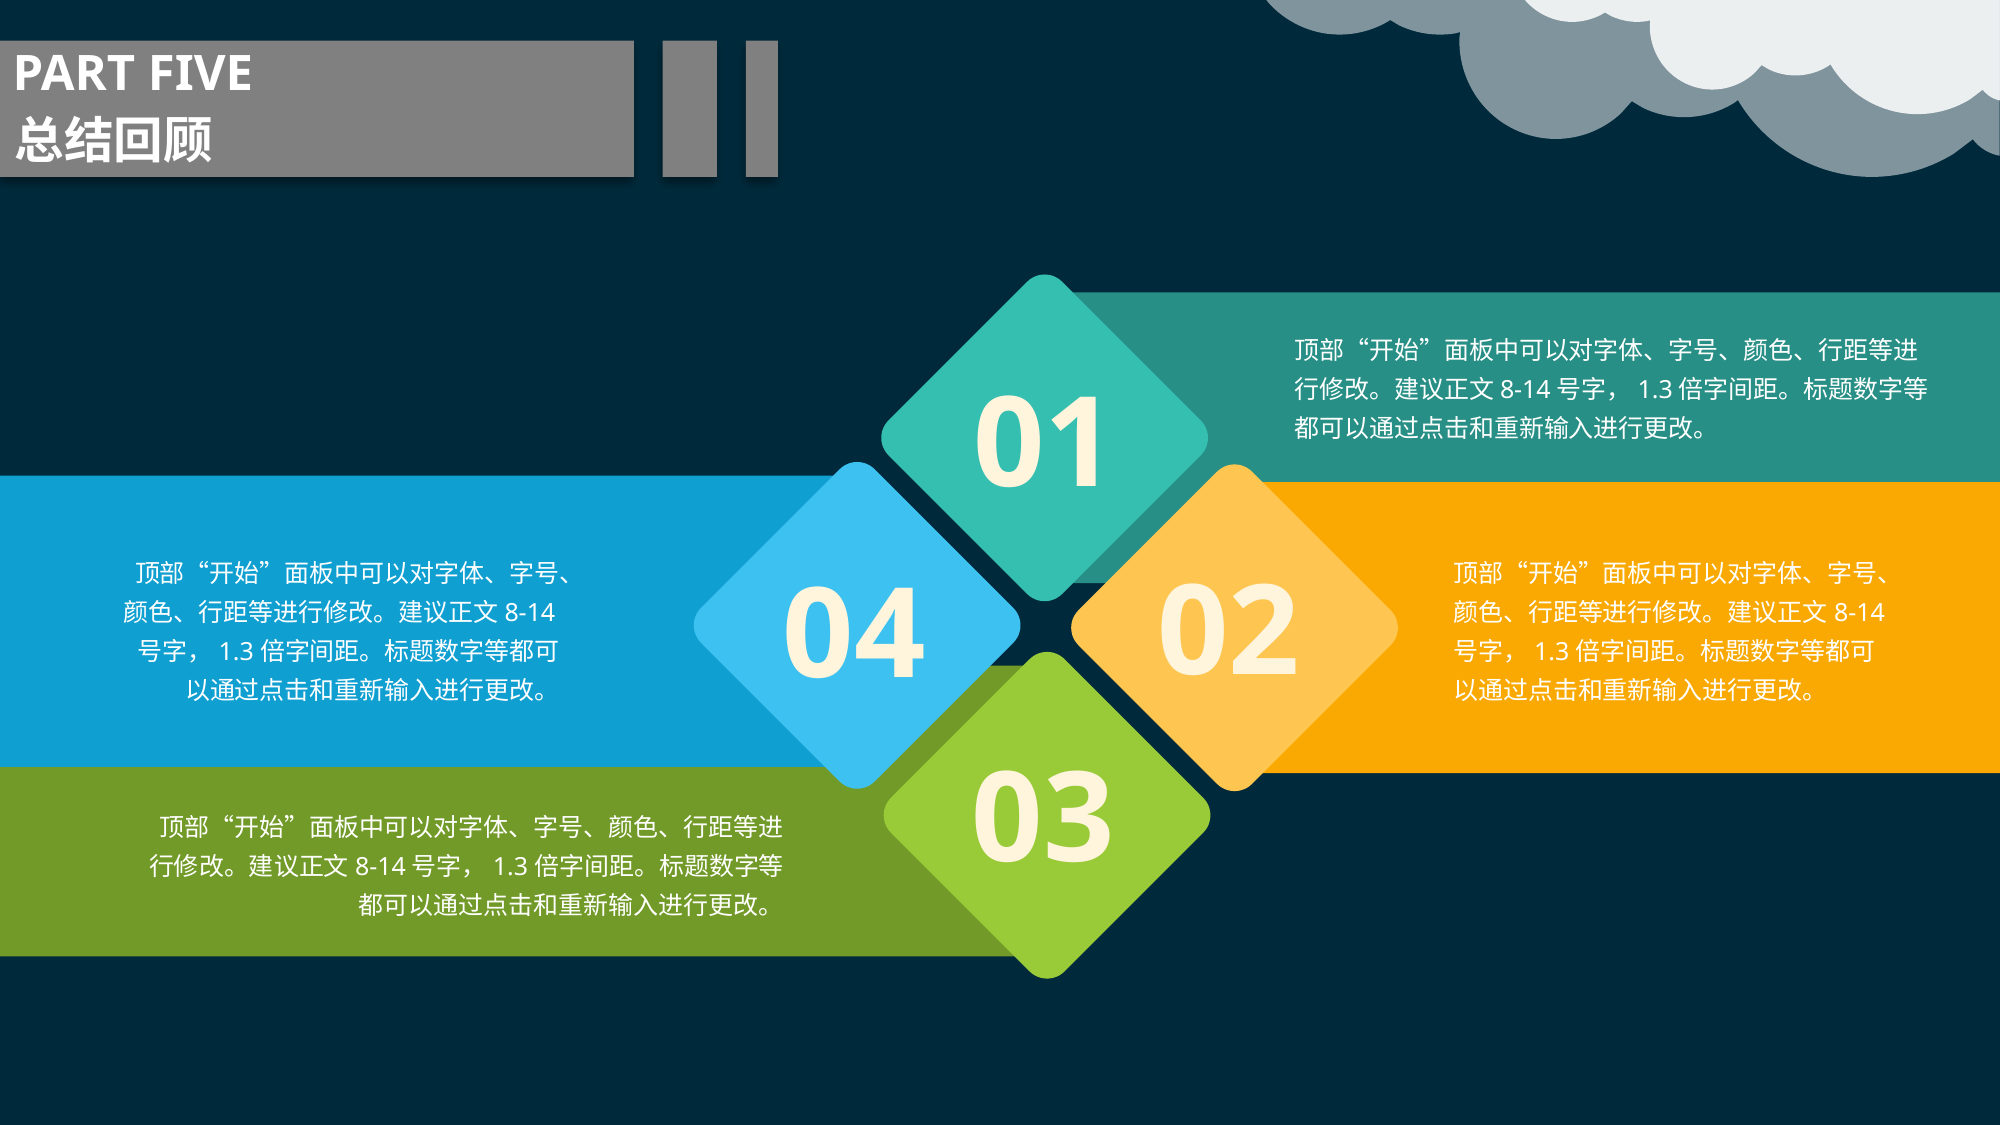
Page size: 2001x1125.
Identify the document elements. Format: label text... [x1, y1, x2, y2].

text_box [880, 273, 1210, 603]
list 总结回顾 [0, 108, 634, 177]
text_box [1070, 463, 1399, 793]
text_box [0, 665, 1021, 957]
text_box 01 [957, 354, 1132, 520]
text_box [882, 650, 1212, 980]
text_box [1074, 291, 2000, 584]
text_box [692, 460, 1022, 790]
text_box [0, 475, 831, 768]
text_box 02 [1142, 542, 1316, 708]
text_box 顶部“开始”面板中可以对字体、字号、颜色、行距等进行修改。建议正文8-14号字，1.3倍字间距。标题数字等都可以通过点击和重新输入进行更改。 [1279, 318, 1956, 450]
text_box 顶部“开始”面板中可以对字体、字号、颜色、行距等进行修改。建议正文8-14号字，1.3倍字间距。标题数字等都可以通过点击和重新输入进行更改。 [108, 541, 575, 712]
text_box 03 [956, 729, 1130, 895]
list PART FIVE [0, 40, 634, 108]
text_box 04 [767, 545, 942, 711]
text_box [1264, 481, 2000, 774]
text_box 顶部“开始”面板中可以对字体、字号、颜色、行距等进行修改。建议正文8-14号字，1.3倍字间距。标题数字等都可以通过点击和重新输入进行更改。 [122, 795, 799, 927]
text_box 顶部“开始”面板中可以对字体、字号、颜色、行距等进行修改。建议正文8-14号字，1.3倍字间距。标题数字等都可以通过点击和重新输入进行更改。 [1438, 541, 1905, 712]
